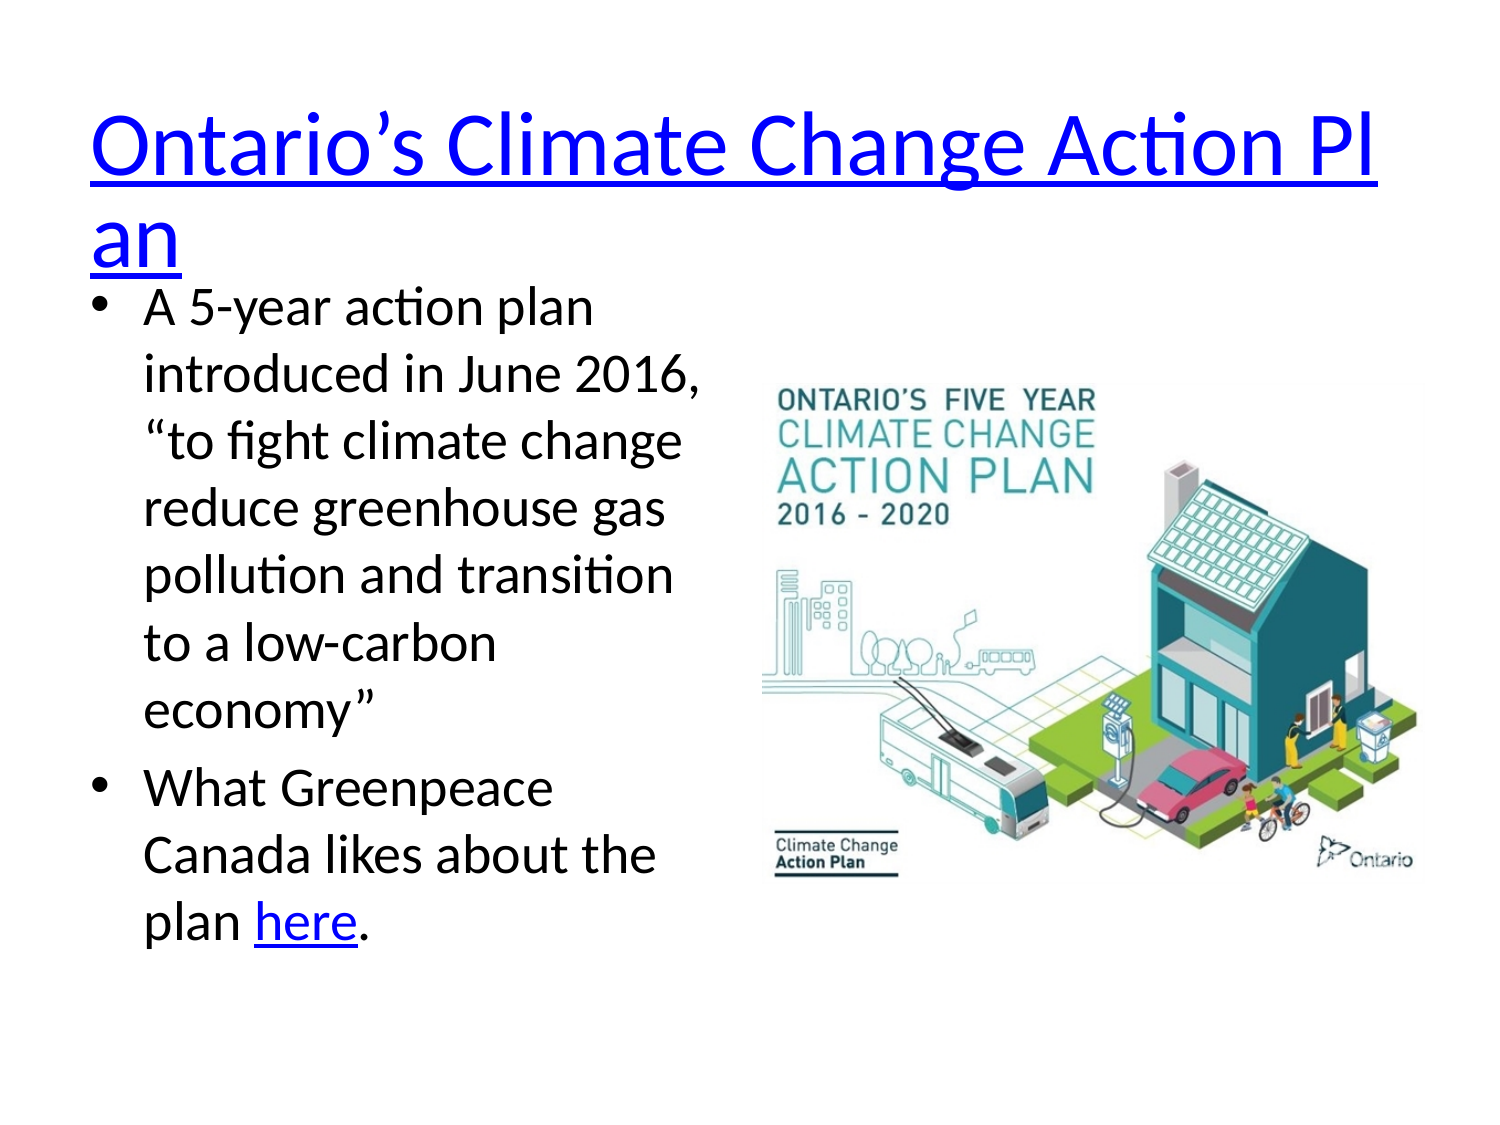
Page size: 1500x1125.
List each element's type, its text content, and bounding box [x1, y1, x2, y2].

title Ontario’s Climate Change Action Plan [75, 45, 1425, 233]
list A 5-year action plan introduced in June 2016, “to fight climate change reduce greenhouse gas pollution and transition to a low-carbon economy” What Greenpeace Canada likes about the plan here. [75, 262, 738, 1005]
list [762, 262, 1426, 1006]
